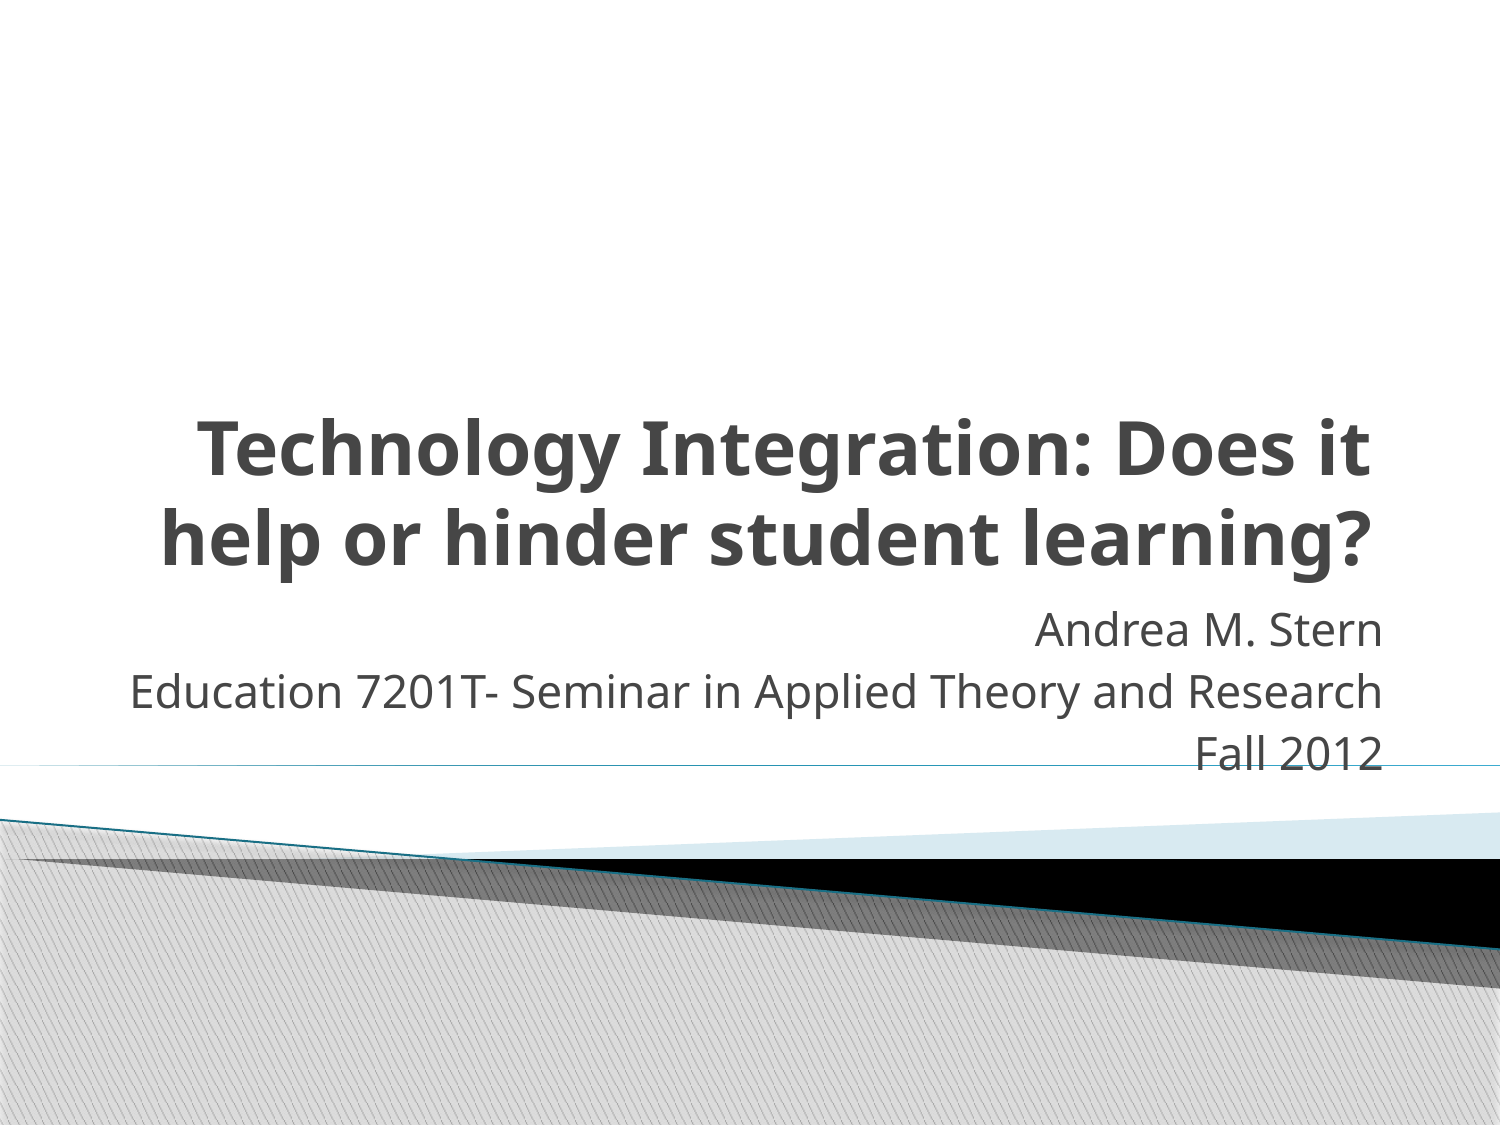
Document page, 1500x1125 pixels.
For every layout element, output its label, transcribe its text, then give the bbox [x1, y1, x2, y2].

picture [5, 859, 1500, 989]
subtitle Andrea M. Stern Education 7201T- Seminar in Applied Theory and Research Fall 2012 [112, 592, 1400, 800]
title Technology Integration: Does it help or hinder student learning? [112, 287, 1388, 588]
